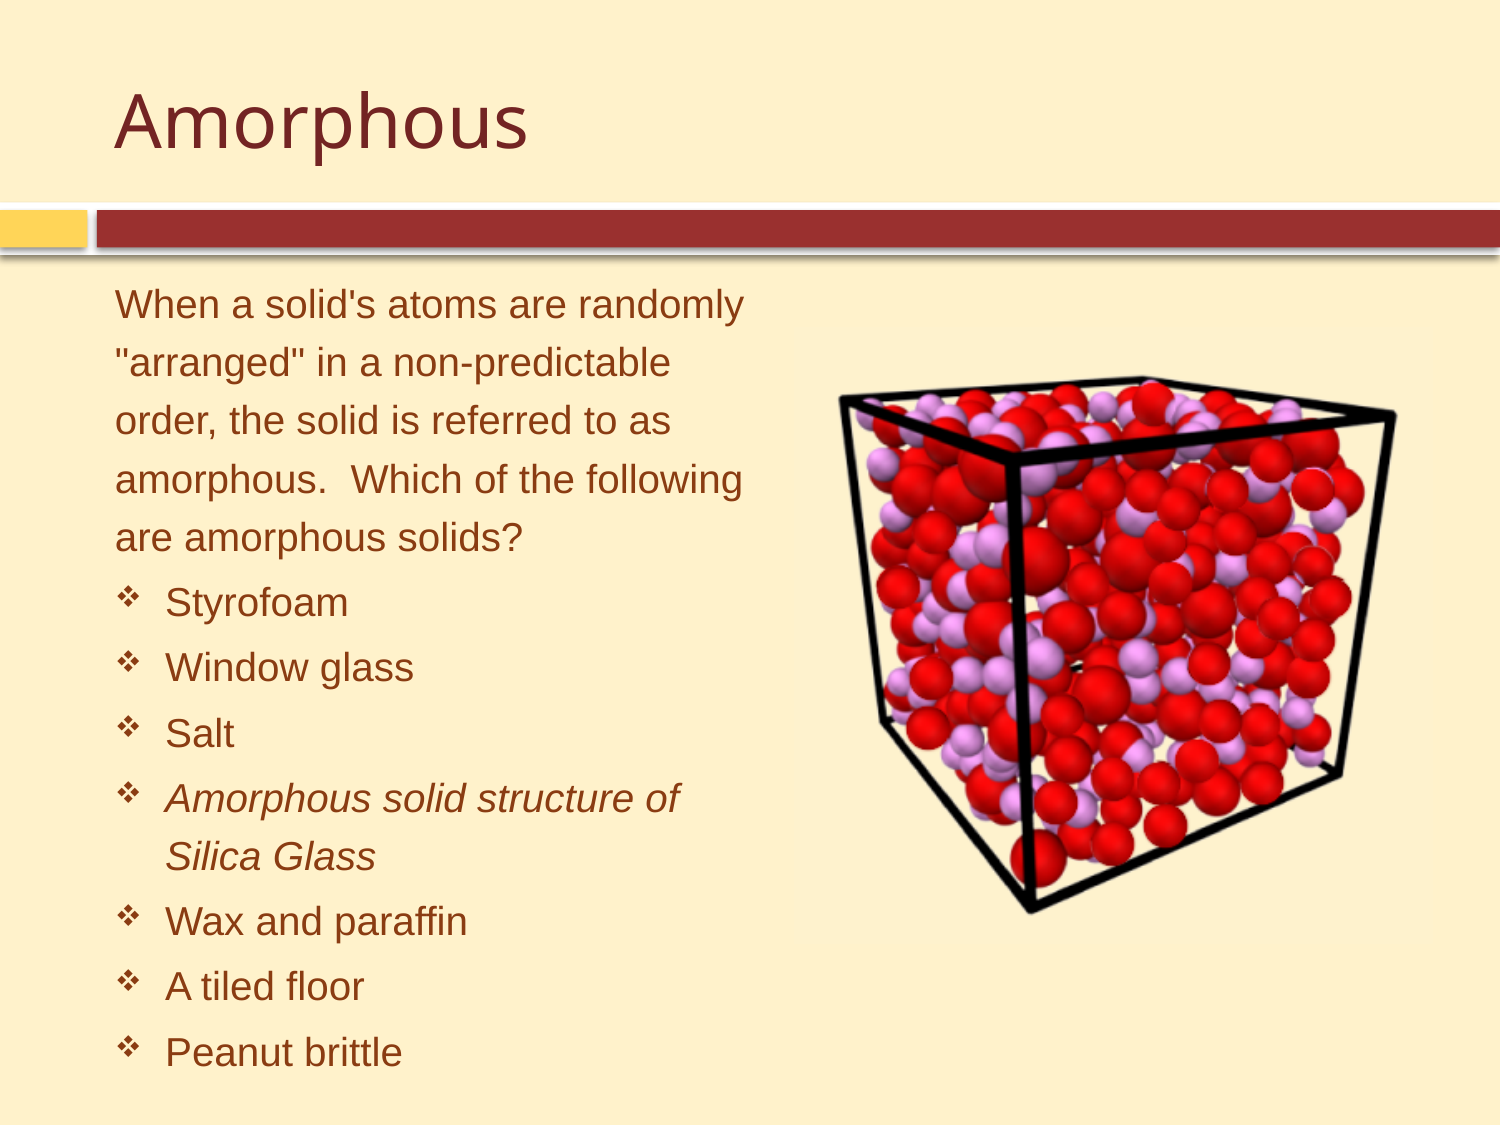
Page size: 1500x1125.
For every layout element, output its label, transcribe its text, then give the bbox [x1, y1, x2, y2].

title Amorphous [99, 37, 1438, 200]
list When a solid's atoms are randomly "arranged" in a non-predictable order, the solid is referred to as amorphous. Which of the following are amorphous solids? Styrofoam Window glass Salt Amorphous solid structure of Silica Glass Wax and paraffin A tiled floor Peanut brittle [99, 260, 785, 1090]
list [794, 327, 1433, 944]
